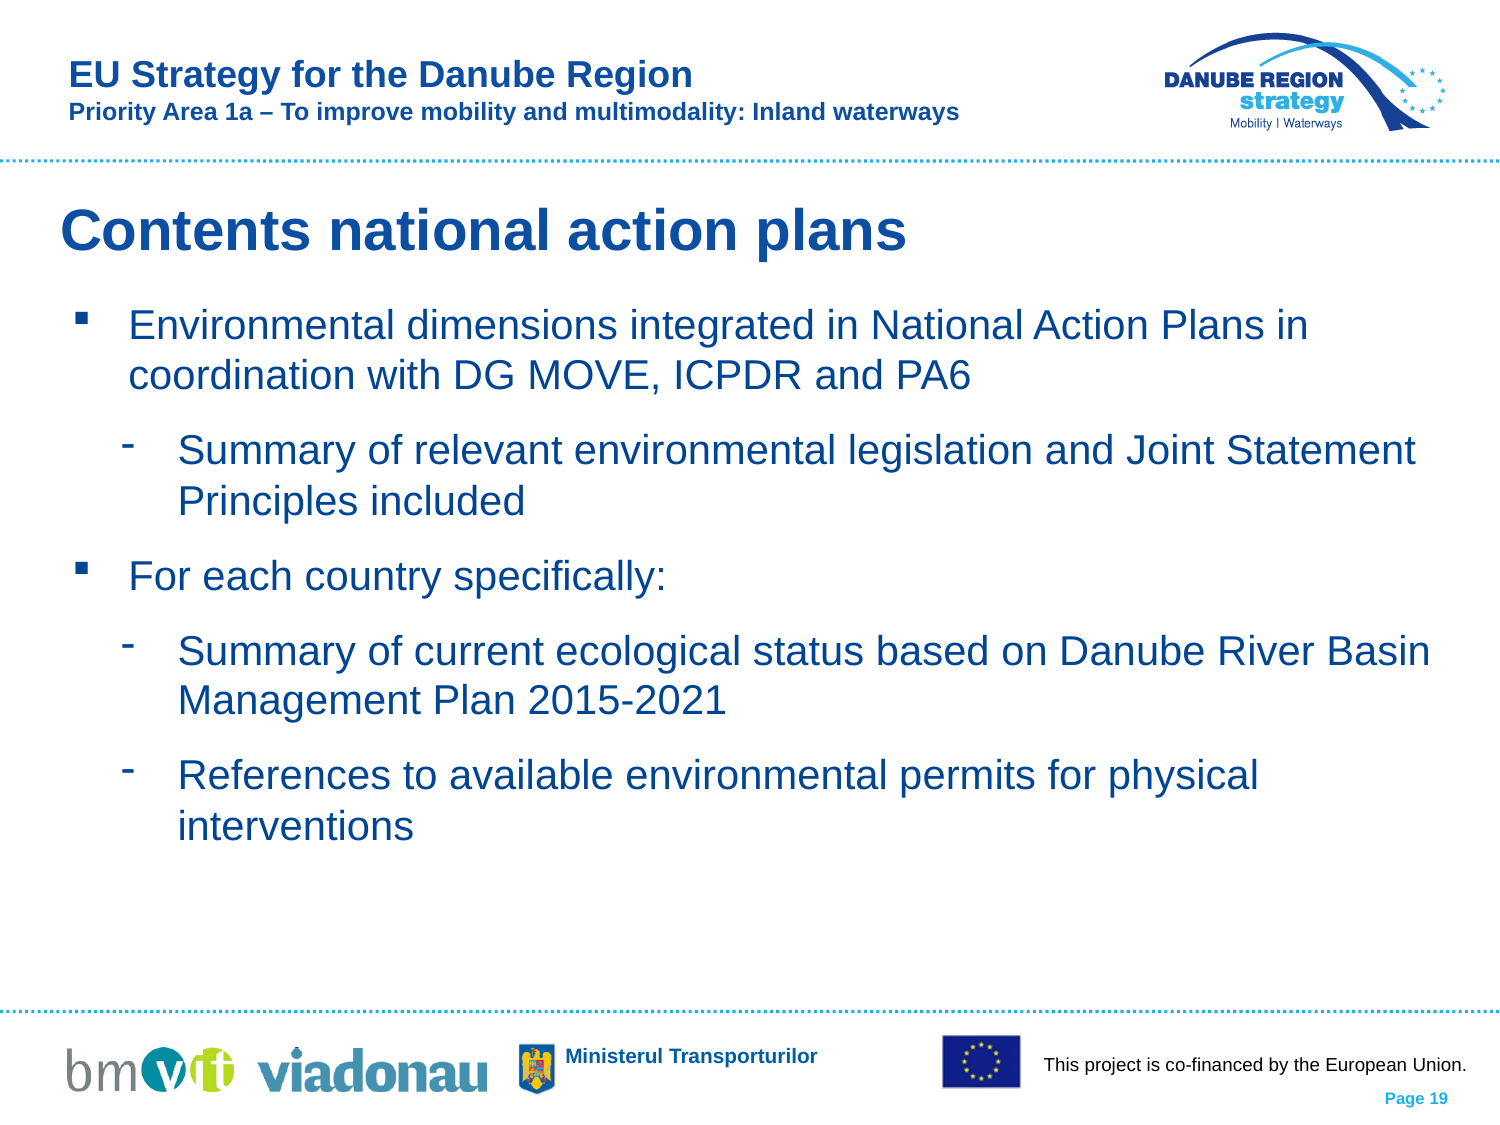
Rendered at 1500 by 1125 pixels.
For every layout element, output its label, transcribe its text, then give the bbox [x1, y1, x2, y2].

text_box This project is co-financed by the European Union. [1026, 1040, 1487, 1084]
picture [67, 1047, 234, 1092]
picture [1151, 19, 1459, 145]
slide_number Page 19 [1341, 1084, 1463, 1109]
text_box Contents national action plans [45, 184, 1463, 268]
text_box Environmental dimensions integrated in National Action Plans in coordination with DG MOVE, ICPDR and PA6 Summary of relevant environmental legislation and Joint Statement Principles included For each country specifically: Summary of current ecological status based on Danube River Basin Management Plan 2015-2021 References to available environmental permits for physical interventions [57, 290, 1463, 931]
picture [940, 1034, 1022, 1090]
picture [516, 1041, 557, 1096]
picture [257, 1047, 487, 1092]
